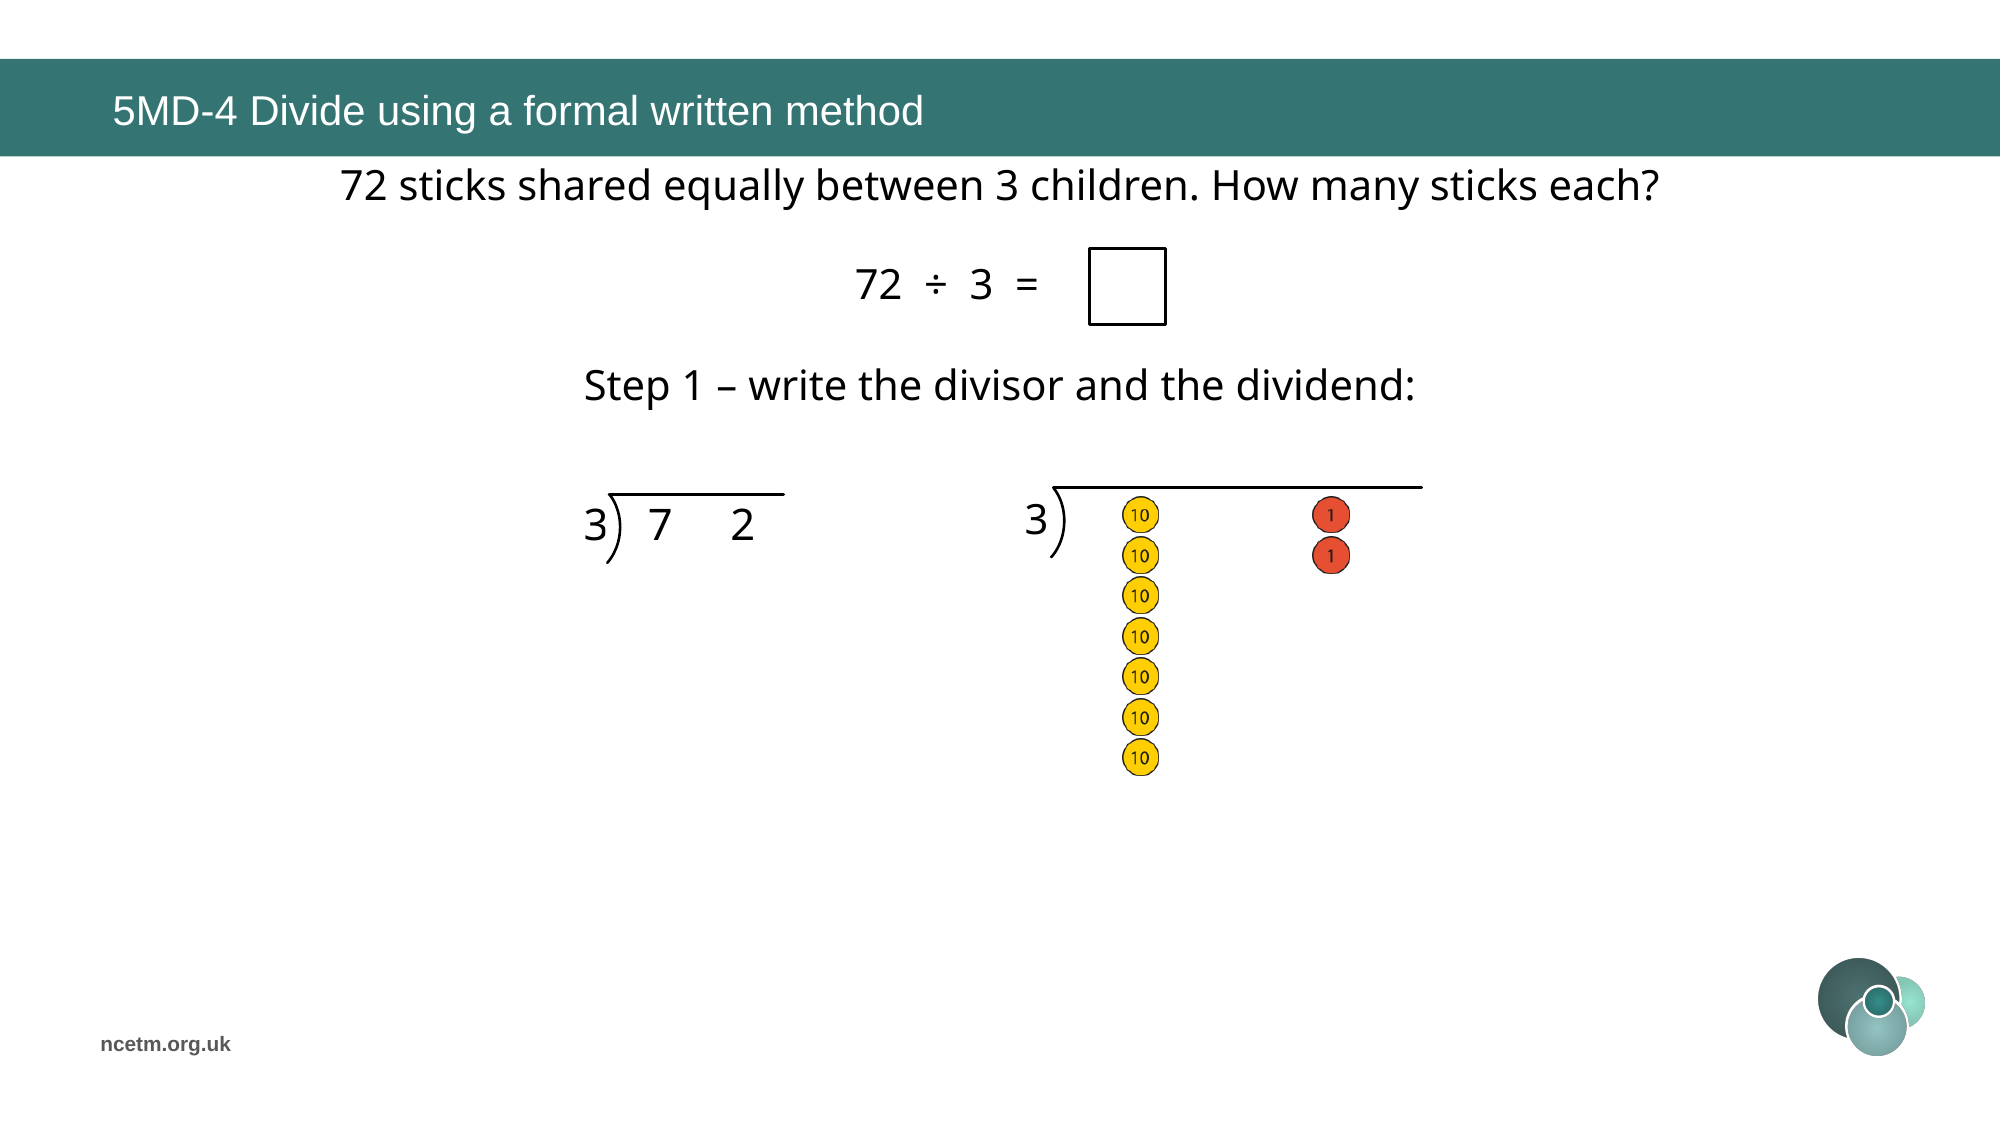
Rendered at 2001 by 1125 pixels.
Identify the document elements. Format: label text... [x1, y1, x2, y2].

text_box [1009, 579, 1422, 776]
text_box Step 1 – write the divisor and the dividend: [568, 351, 1432, 417]
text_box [991, 474, 1425, 571]
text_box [578, 431, 797, 578]
picture [1818, 958, 1925, 1056]
text_box 72 sticks shared equally between 3 children. How many sticks each? [324, 150, 1675, 216]
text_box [547, 481, 788, 575]
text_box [834, 248, 1166, 325]
title 5MD-4 Divide using a formal written method [97, 76, 1945, 147]
